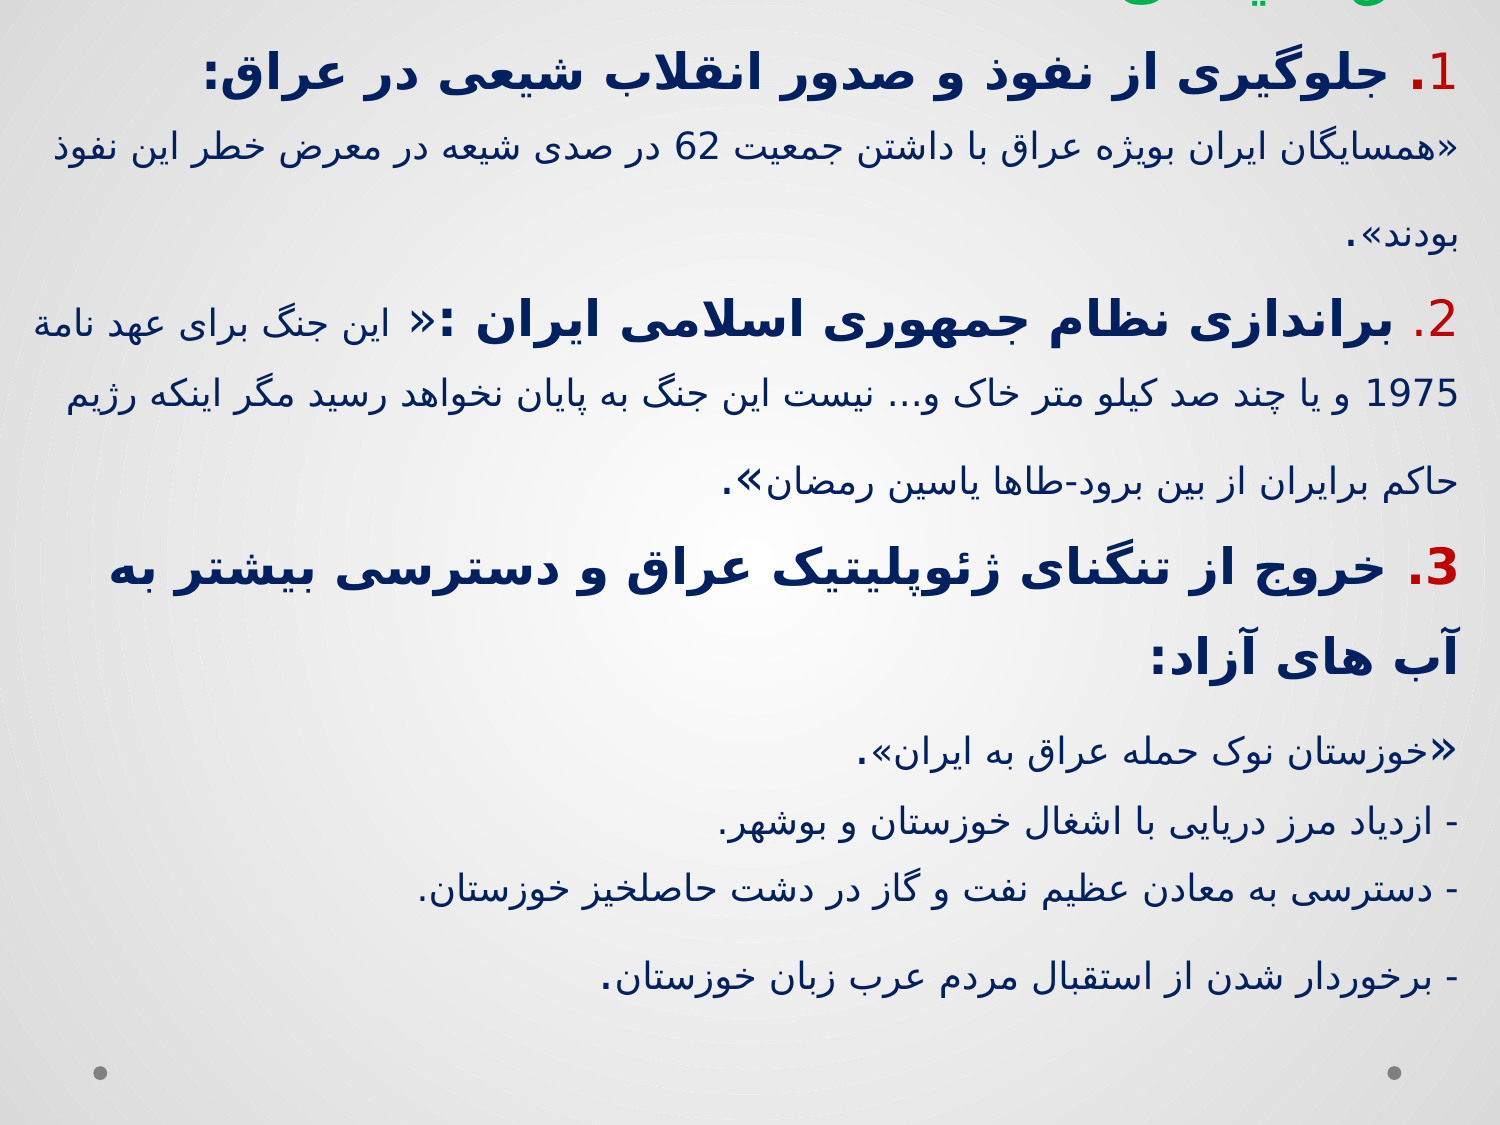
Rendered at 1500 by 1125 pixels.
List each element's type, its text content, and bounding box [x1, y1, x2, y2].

title علل سیاسی 1. جلوگیری از نفوذ و صدور انقلاب شیعی در عراق: «همسایگان ایران بویژه عراق با داشتن جمعیت 62 در صدی شیعه در معرض خطر این نفوذ بودند». 2. براندازی نظام جمهوری اسلامی ایران :« این جنگ برای عهد نامة 1975 و یا چند صد کیلو متر خاک و... نیست این جنگ به پایان نخواهد رسید مگر اینکه رژیم حاکم برایران از بین برود-طاها یاسین رمضان». 3. خروج از تنگنای ژئوپلیتیک عراق و دسترسی بیشتر به آب های آزاد: «خوزستان نوک حمله عراق به ایران». - ازدیاد مرز دریایی با اشغال خوزستان و بوشهر. - دسترسی به معادن عظیم نفت و گاز در دشت حاصلخیز خوزستان. - برخوردار شدن از استقبال مردم عرب زبان خوزستان. [17, 80, 1475, 1047]
